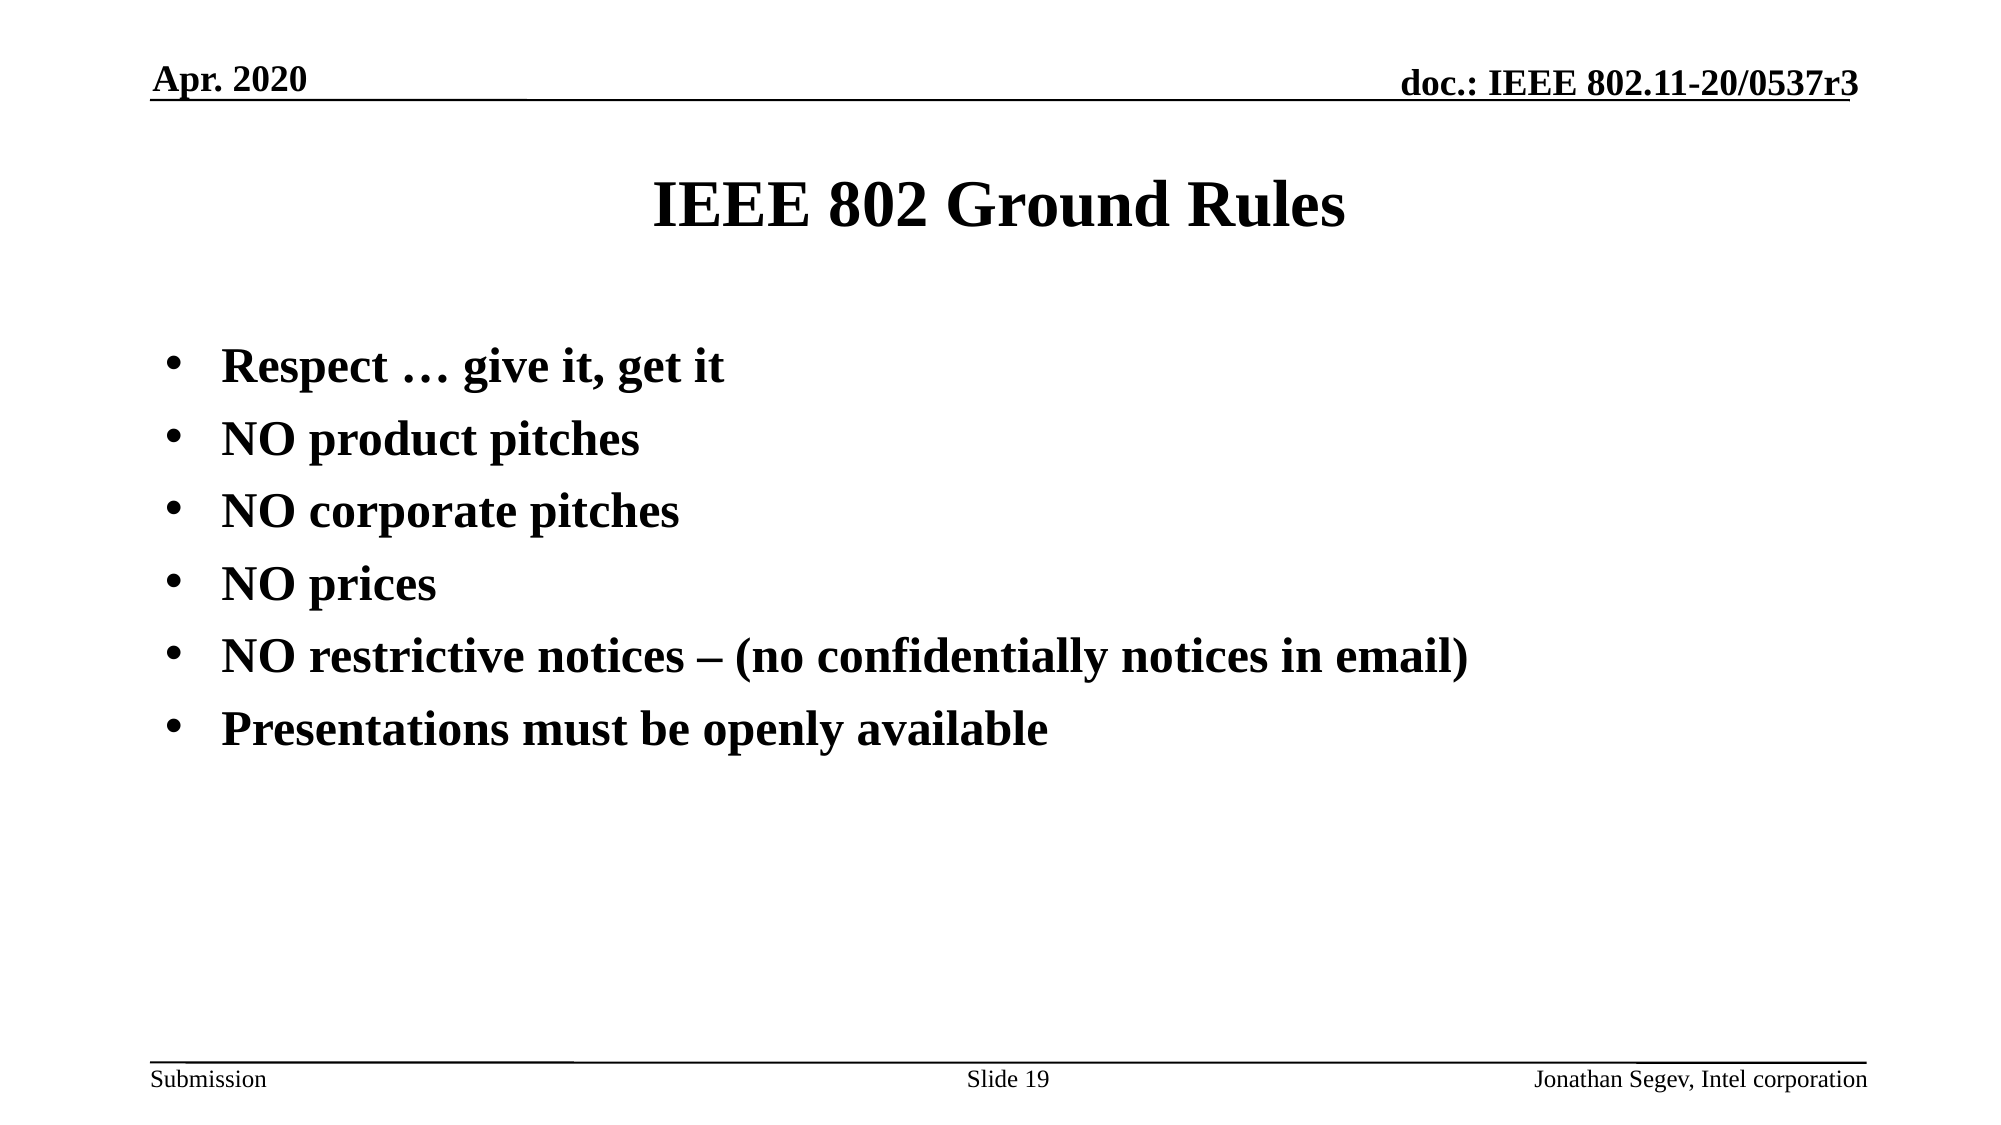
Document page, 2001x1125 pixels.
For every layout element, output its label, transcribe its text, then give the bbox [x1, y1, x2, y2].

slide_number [152, 54, 563, 100]
slide_number Slide 19 [950, 1061, 1067, 1123]
footer Jonathan Segev, Intel corporation [1171, 1061, 1869, 1093]
title IEEE 802 Ground Rules [149, 112, 1850, 288]
list Respect … give it, get it NO product pitches NO corporate pitches NO prices NO restrictive notices – (no confidentially notices in email) Presentations must be openly available [149, 324, 1850, 1000]
